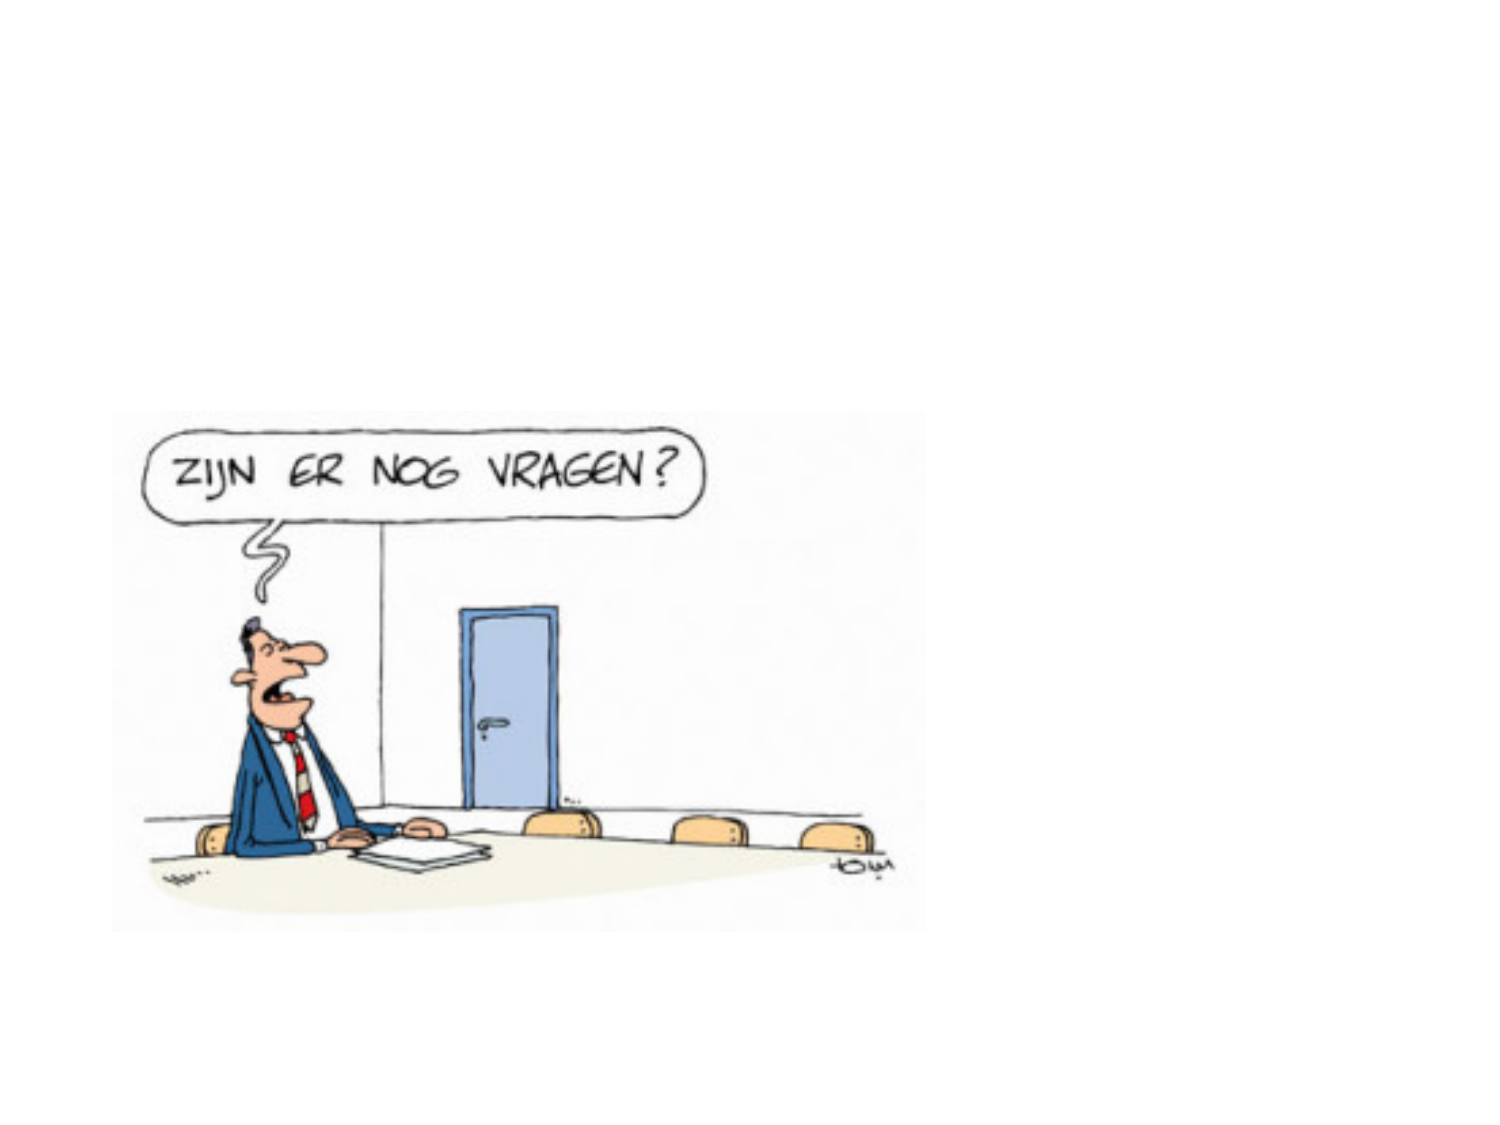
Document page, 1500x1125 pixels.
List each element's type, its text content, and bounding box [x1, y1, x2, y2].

picture [112, 411, 926, 932]
list Nog vragen? [112, 412, 1388, 992]
